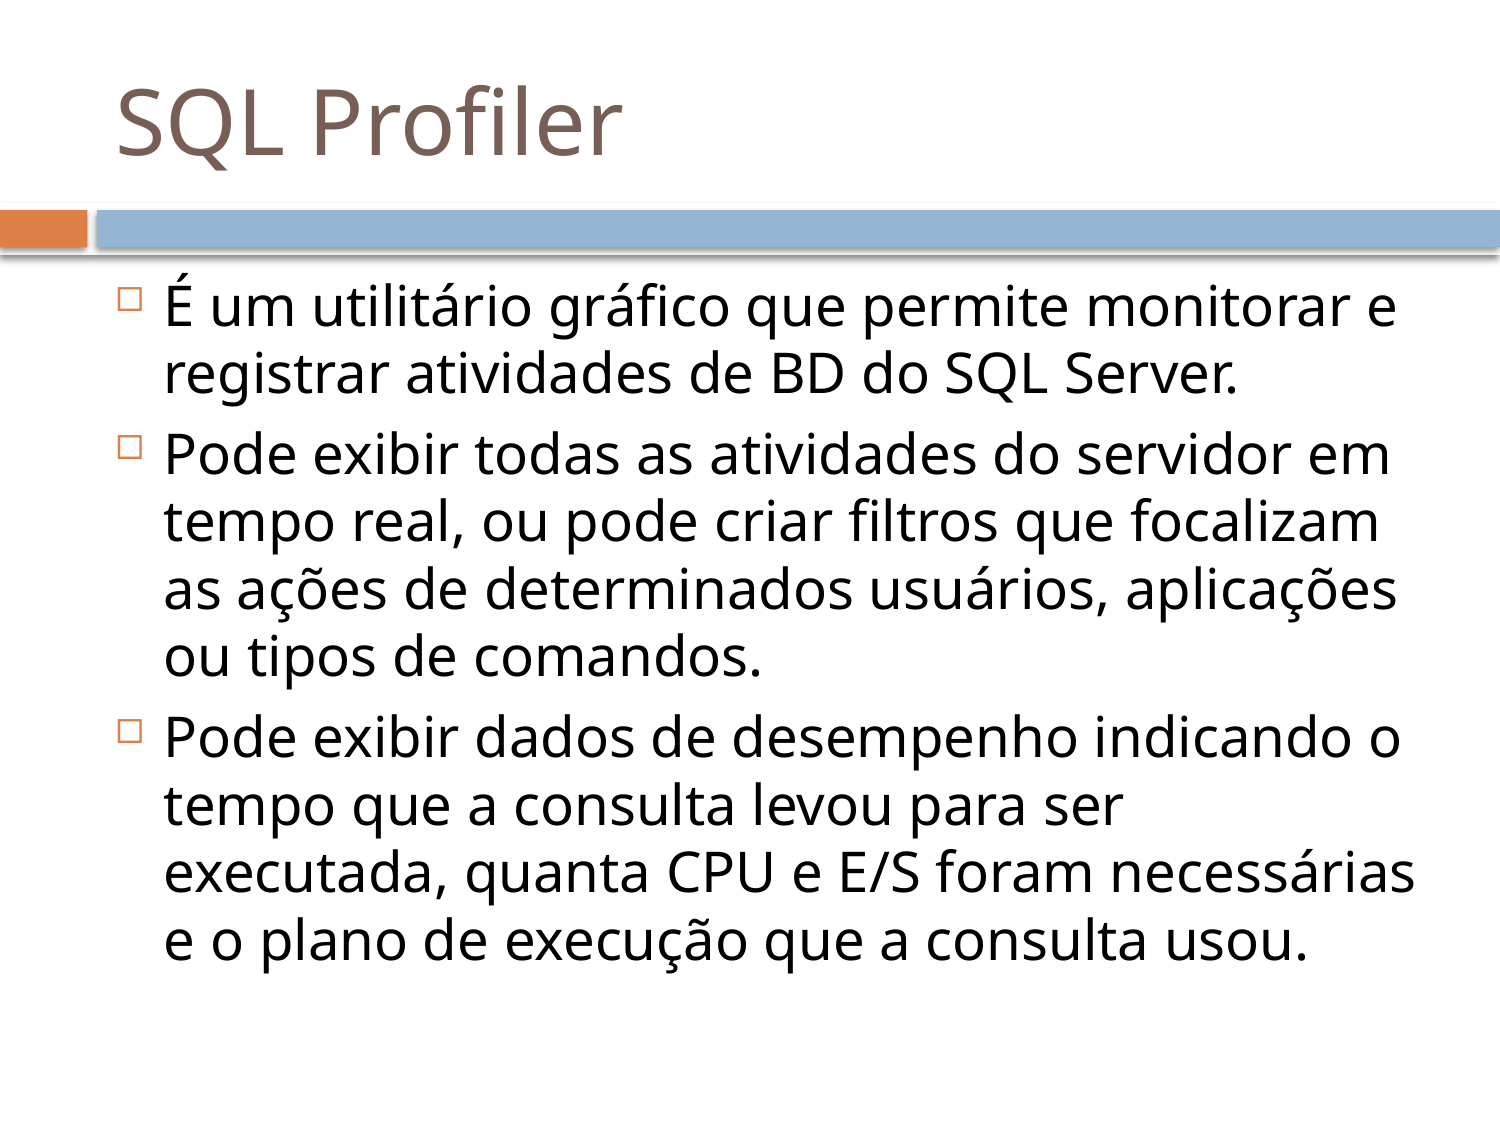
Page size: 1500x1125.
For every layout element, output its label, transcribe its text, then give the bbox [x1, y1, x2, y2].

list É um utilitário gráfico que permite monitorar e registrar atividades de BD do SQL Server. Pode exibir todas as atividades do servidor em tempo real, ou pode criar filtros que focalizam as ações de determinados usuários, aplicações ou tipos de comandos. Pode exibir dados de desempenho indicando o tempo que a consulta levou para ser executada, quanta CPU e E/S foram necessárias e o plano de execução que a consulta usou. [100, 262, 1438, 1000]
title SQL Profiler [100, 37, 1438, 200]
